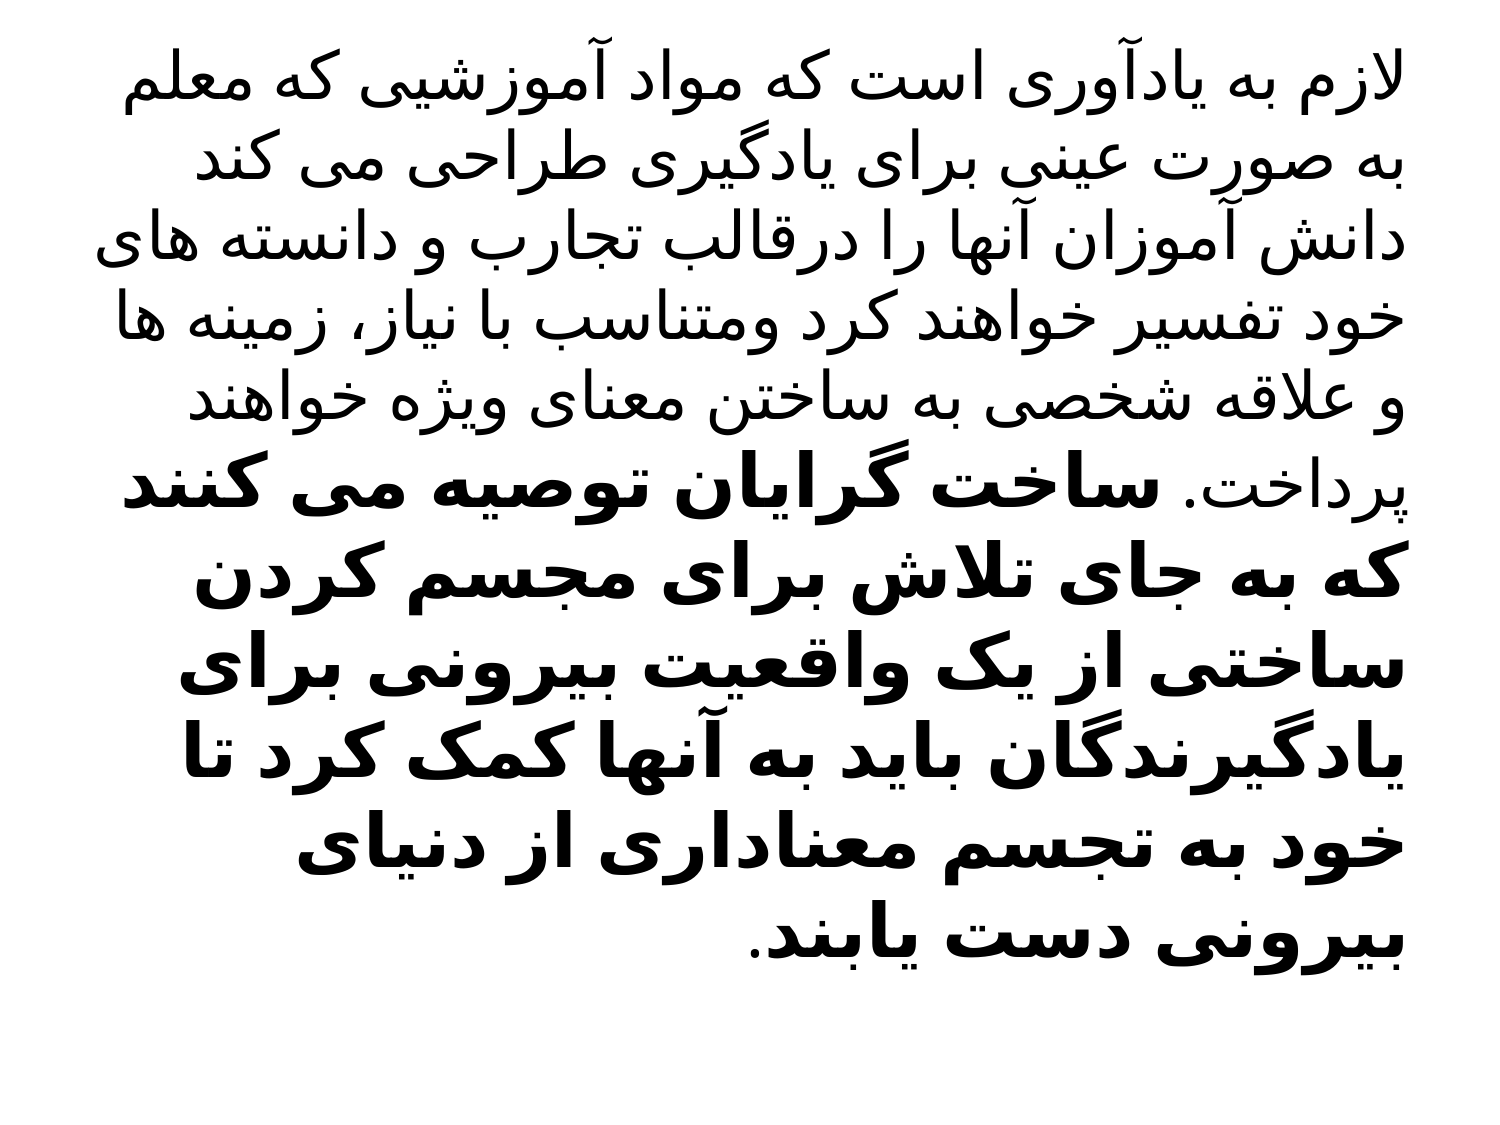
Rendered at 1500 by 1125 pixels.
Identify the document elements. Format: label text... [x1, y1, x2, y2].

list لازم به يادآوری است که مواد آموزشیی که معلم به صورت عينی برای يادگيری طراحی می کند دانش آموزان آنها را درقالب تجارب و دانسته های خود تفسير خواهند کرد ومتناسب با نياز، زمينه ها و علاقه شخصی به ساختن معنای ويژه خواهند پرداخت. ساخت گرايان توصيه می کنند که به جای تلاش برای مجسم کردن ساختی از يک واقعيت بيرونی برای يادگيرندگان بايد به آنها کمک کرد تا خود به تجسم معناداری از دنيای بيرونی دست يابند. [75, 24, 1425, 1005]
